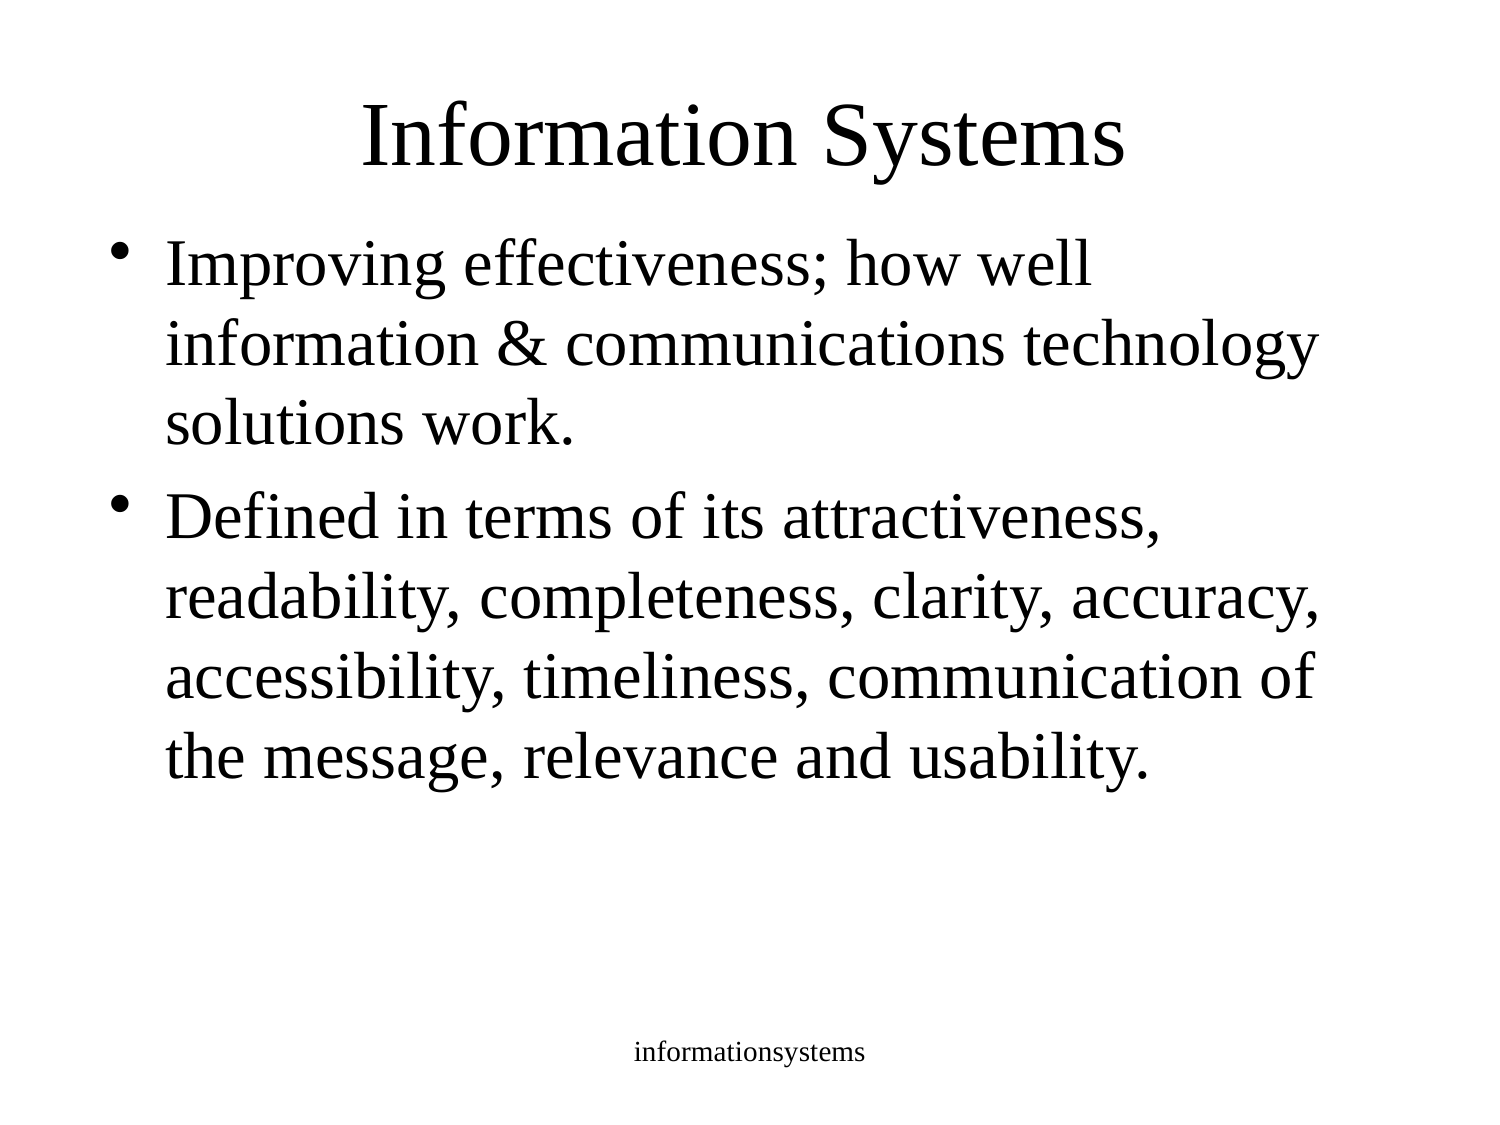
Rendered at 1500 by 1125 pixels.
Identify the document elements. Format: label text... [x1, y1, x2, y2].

footer informationsystems [512, 1032, 988, 1101]
list Improving effectiveness; how well information & communications technology solutions work. Defined in terms of its attractiveness, readability, completeness, clarity, accuracy, accessibility, timeliness, communication of the message, relevance and usability. [93, 210, 1430, 1032]
title Information Systems [81, 46, 1407, 212]
